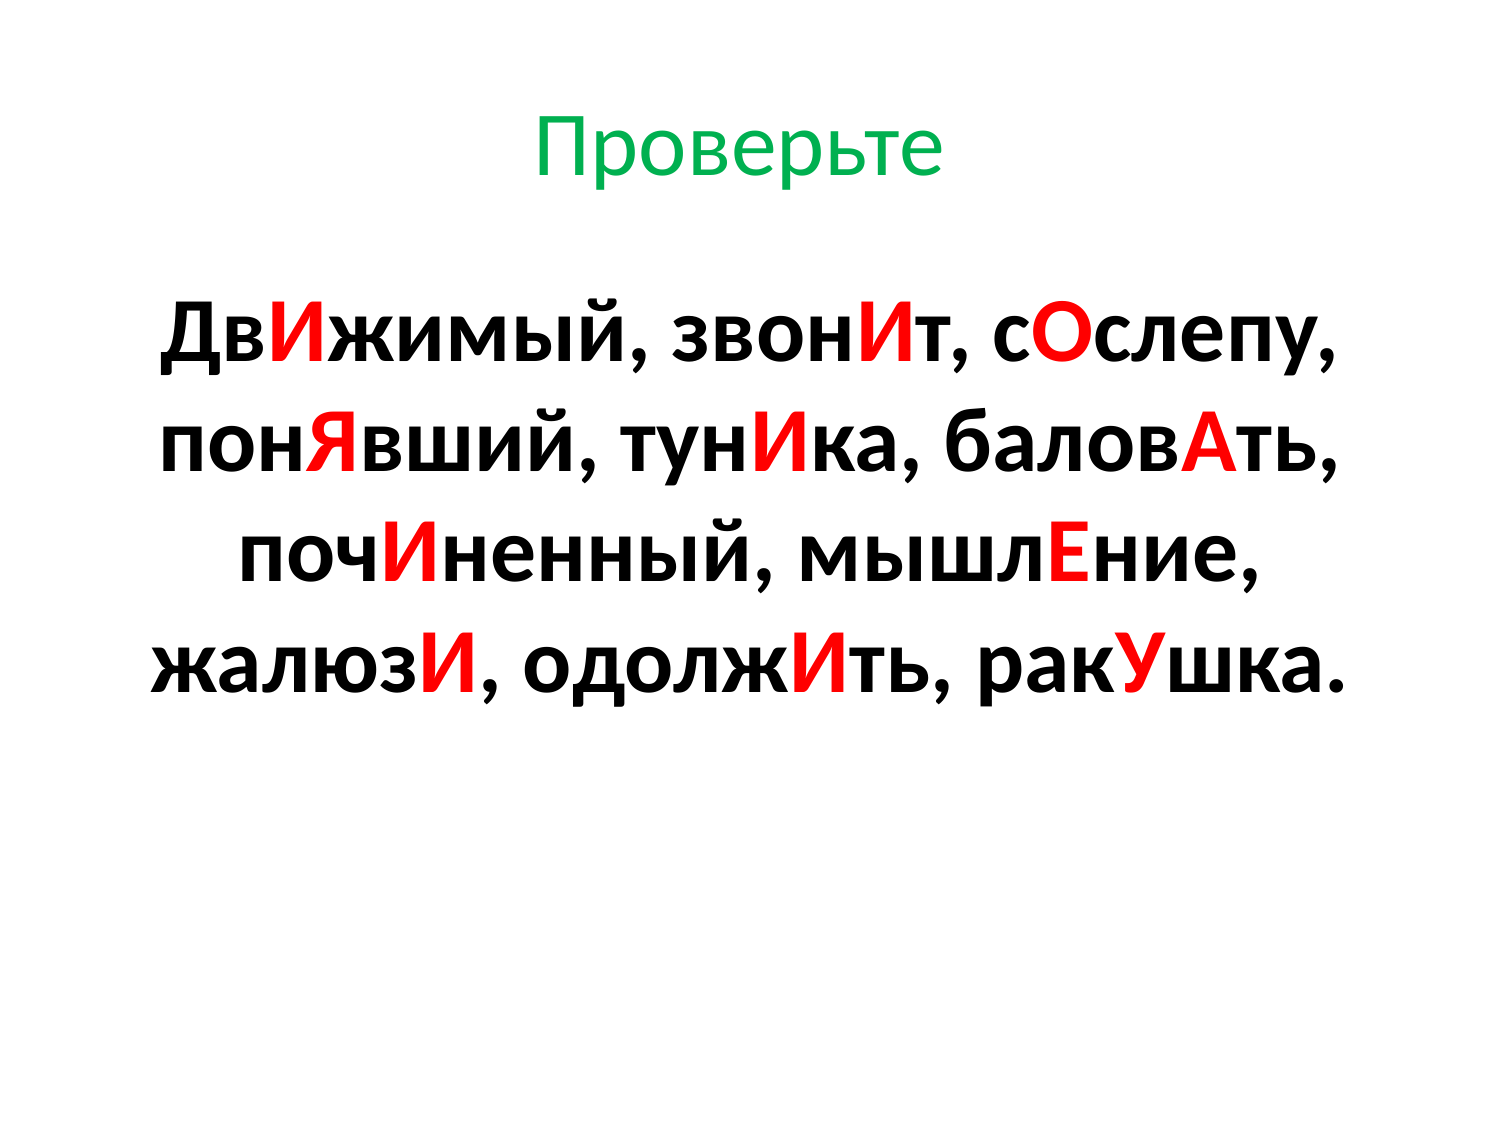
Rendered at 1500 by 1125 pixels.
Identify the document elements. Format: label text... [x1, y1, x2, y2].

title Проверьте [75, 45, 1425, 233]
list ДвИжимый, звонИт, сОслепу, понЯвший, тунИка, баловАть, почИненный, мышлЕние, жалюзИ, одолжИть, ракУшка. [75, 262, 1425, 1005]
